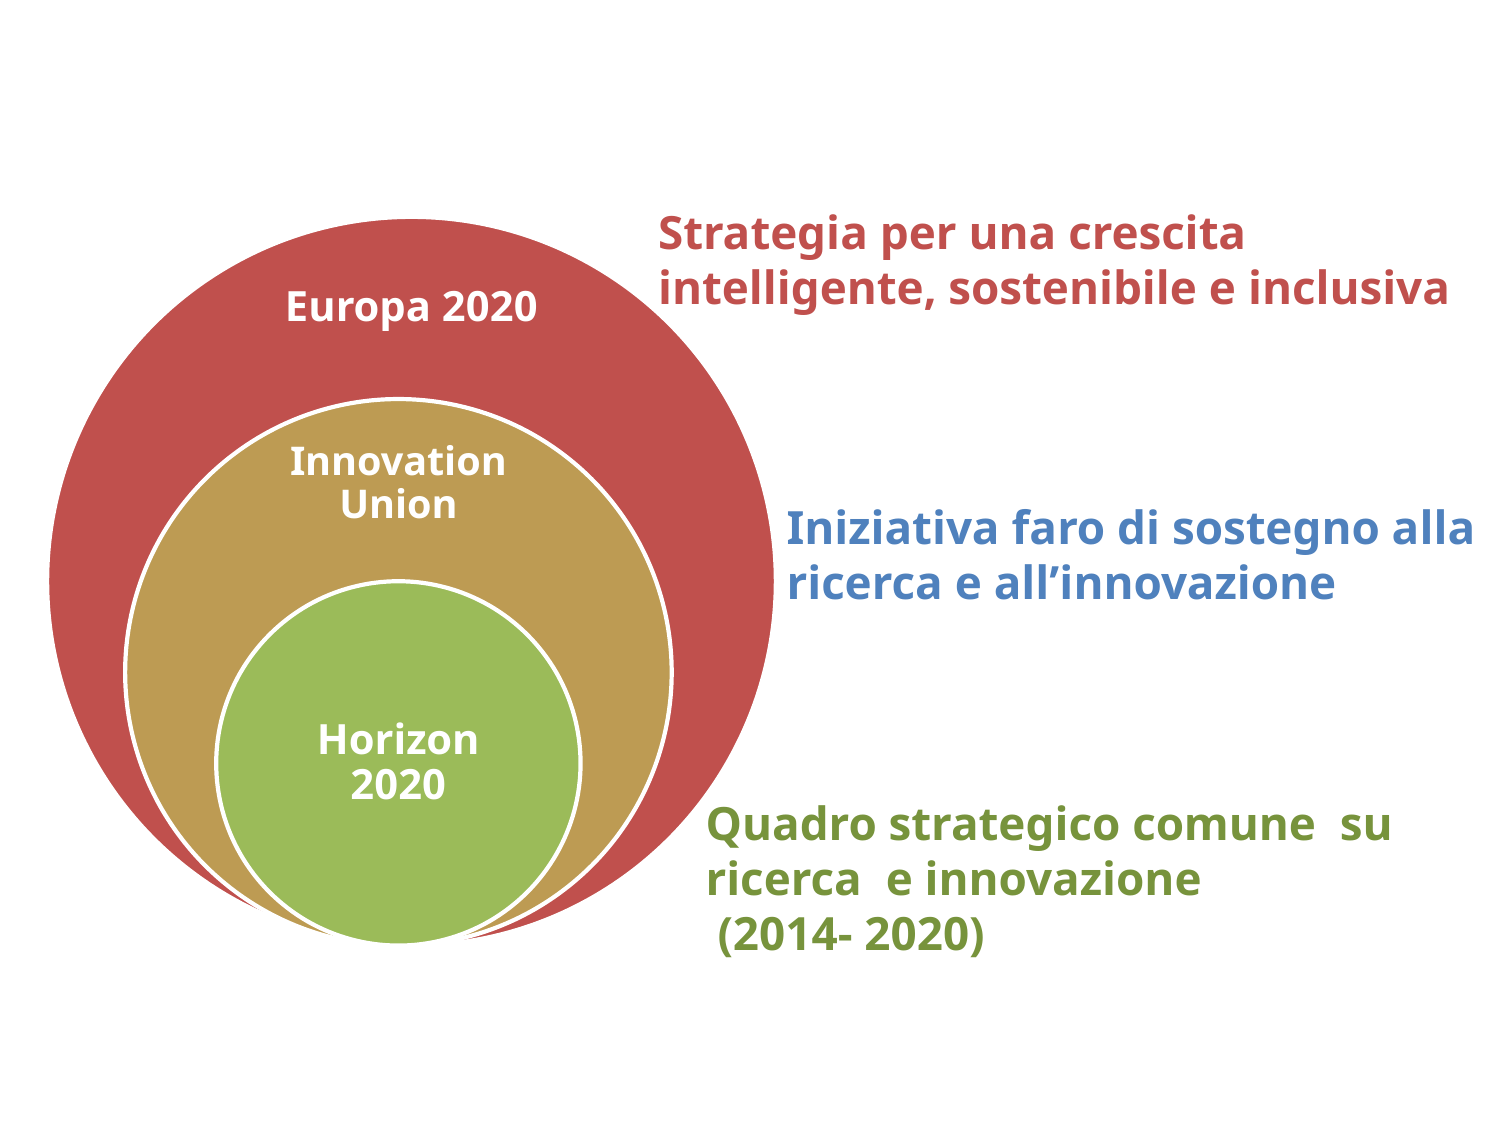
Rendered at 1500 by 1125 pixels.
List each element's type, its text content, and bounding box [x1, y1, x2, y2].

text_box Quadro strategico comune su ricerca e innovazione (2014- 2020) [690, 786, 1441, 967]
text_box Strategia per una crescita intelligente, sostenibile e inclusiva [643, 196, 1500, 321]
text_box Iniziativa faro di sostegno alla ricerca e all’innovazione [930, 491, 1500, 617]
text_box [0, 216, 926, 946]
